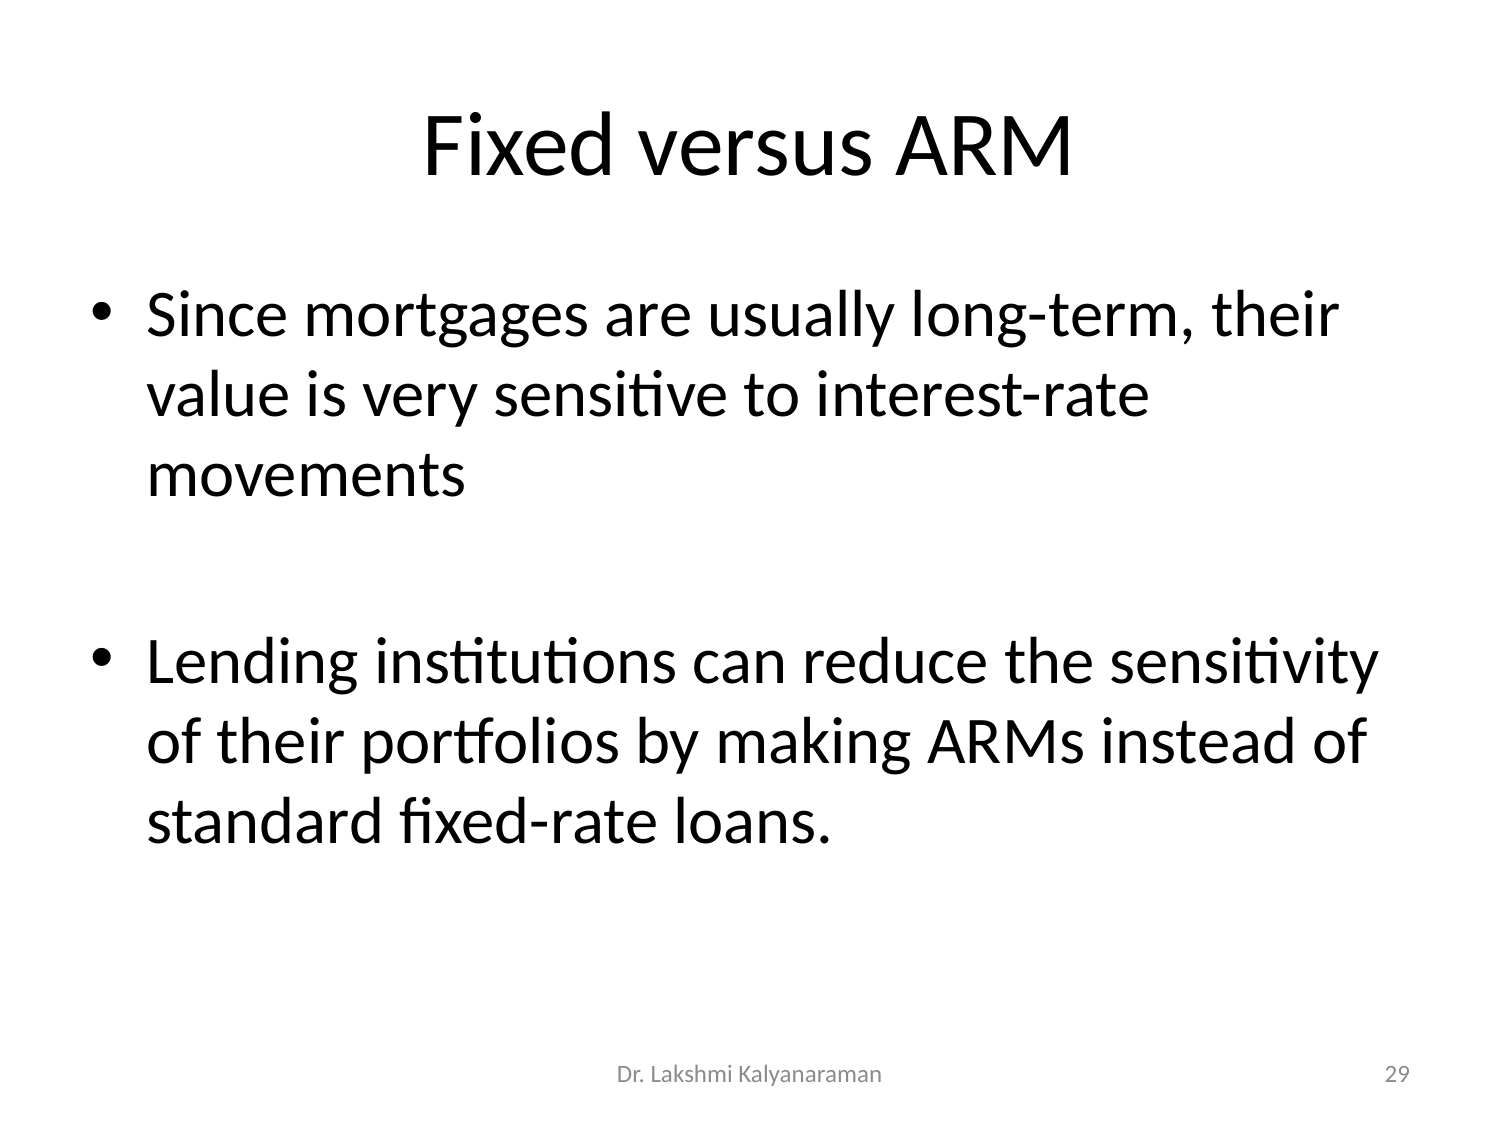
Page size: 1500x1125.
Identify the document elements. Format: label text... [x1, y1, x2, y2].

footer Dr. Lakshmi Kalyanaraman [512, 1042, 988, 1103]
title Fixed versus ARM [75, 45, 1425, 233]
list Since mortgages are usually long-term, their value is very sensitive to interest-rate movements Lending institutions can reduce the sensitivity of their portfolios by making ARMs instead of standard fixed-rate loans. [75, 262, 1425, 1005]
slide_number 29 [1074, 1042, 1425, 1103]
